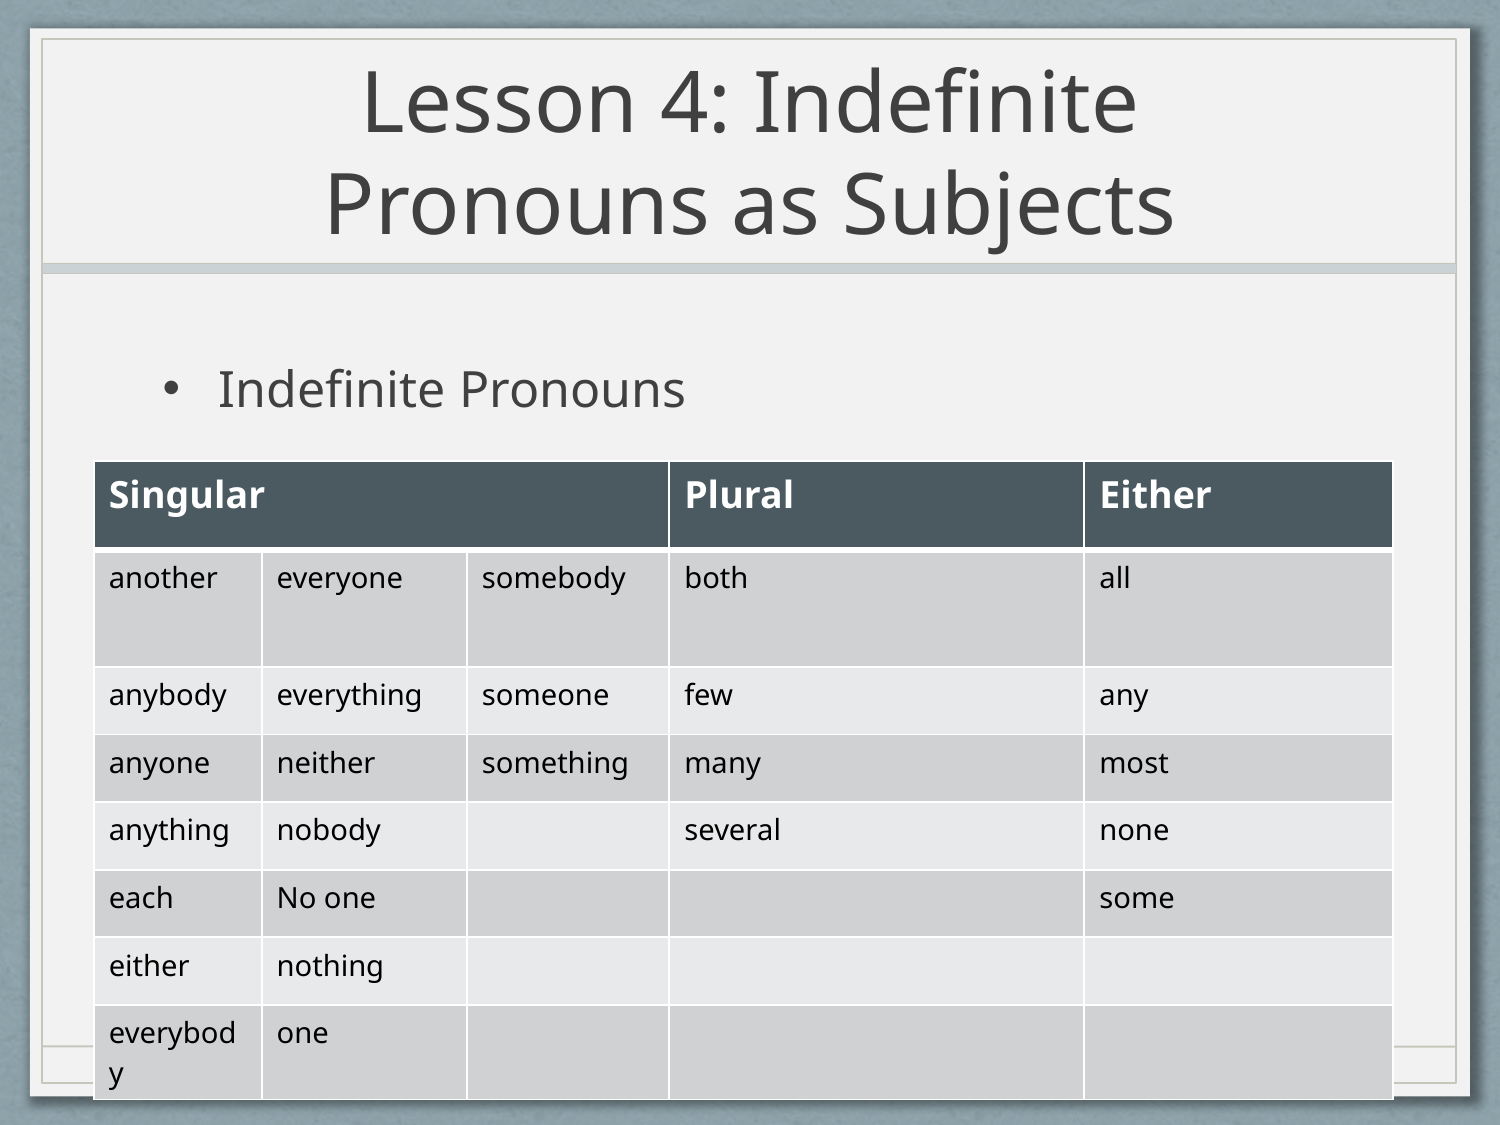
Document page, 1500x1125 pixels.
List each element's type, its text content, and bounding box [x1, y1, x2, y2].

table_cell some [1085, 871, 1392, 936]
table_cell each [95, 871, 261, 936]
table_cell [670, 938, 1083, 1004]
table_cell [670, 1006, 1083, 1099]
table_cell somebody [468, 553, 668, 666]
table_cell both [670, 553, 1083, 666]
table_cell few [670, 668, 1083, 734]
table_cell [1085, 938, 1392, 1004]
table_cell none [1085, 803, 1392, 869]
table_cell [670, 871, 1083, 936]
table_cell most [1085, 735, 1392, 801]
table_cell any [1085, 668, 1392, 734]
table_cell No one [263, 871, 466, 936]
table_cell anybody [95, 668, 261, 734]
table_cell everything [263, 668, 466, 734]
table_cell many [670, 735, 1083, 801]
table_cell [1085, 1006, 1392, 1099]
table_header Plural [670, 462, 1083, 547]
title Lesson 4: Indefinite Pronouns as Subjects [147, 40, 1353, 260]
table_cell nobody [263, 803, 466, 869]
table_cell either [95, 938, 261, 1004]
table_cell several [670, 803, 1083, 869]
table_header Singular [95, 462, 668, 547]
table_cell [468, 871, 668, 936]
table_cell one [263, 1006, 466, 1099]
table_cell anything [95, 803, 261, 869]
table_cell anyone [95, 735, 261, 801]
table_cell someone [468, 668, 668, 734]
table_cell all [1085, 553, 1392, 666]
table_cell neither [263, 735, 466, 801]
table_cell everyone [263, 553, 466, 666]
table_cell [468, 803, 668, 869]
table_cell something [468, 735, 668, 801]
table_cell another [95, 553, 261, 666]
table_cell [468, 938, 668, 1004]
table_cell [468, 1006, 668, 1099]
list Indefinite Pronouns [147, 350, 1353, 460]
table_header Either [1085, 462, 1392, 547]
table_cell nothing [263, 938, 466, 1004]
table_cell everybody [95, 1006, 261, 1099]
